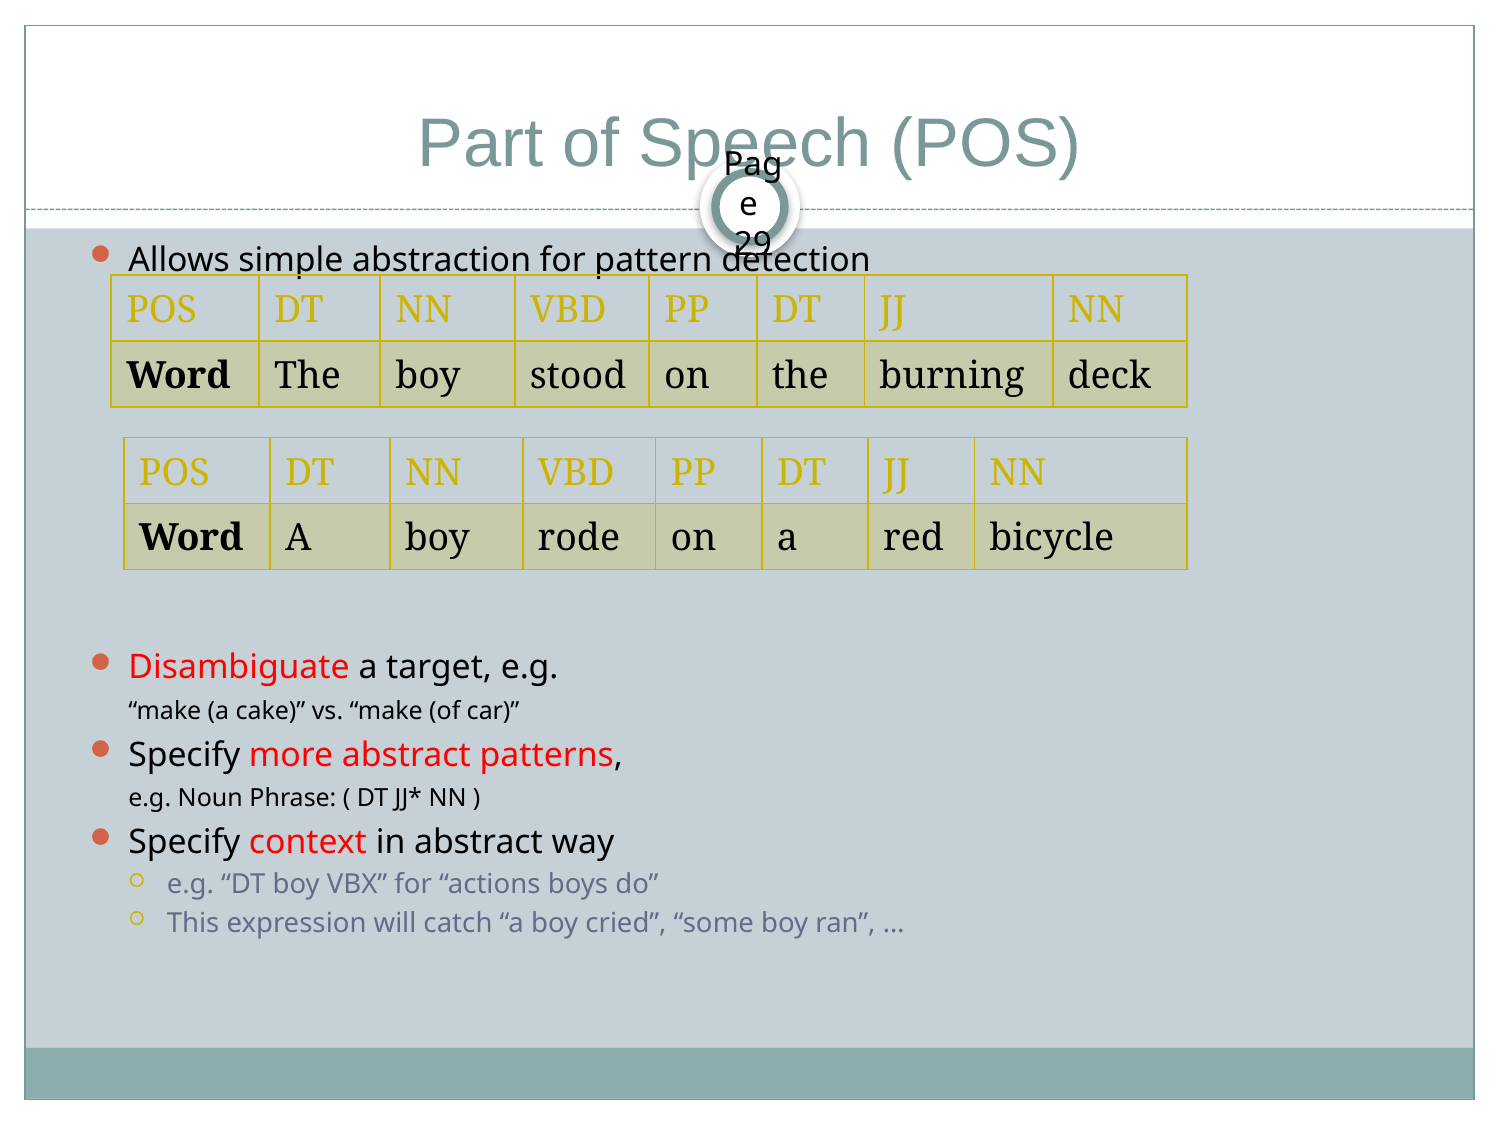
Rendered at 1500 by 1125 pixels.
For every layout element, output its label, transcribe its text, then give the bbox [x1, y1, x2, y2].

table_header NN [975, 438, 1186, 503]
table_header NN [1054, 276, 1186, 340]
table_header PP [656, 438, 761, 503]
table_header VBD [524, 438, 655, 503]
table_header POS [125, 438, 269, 503]
table_cell The [260, 342, 379, 406]
table_cell burning [865, 342, 1052, 406]
table_cell bicycle [975, 504, 1186, 569]
table_cell boy [391, 504, 522, 569]
table_header DT [271, 438, 389, 503]
table_cell a [763, 504, 867, 569]
table_header NN [391, 438, 522, 503]
table_header NN [381, 276, 514, 340]
table_header POS [112, 276, 258, 340]
table_cell on [656, 504, 761, 569]
title Part of Speech (POS) [75, 24, 1425, 188]
table_cell Word [125, 504, 269, 569]
table_cell rode [524, 504, 655, 569]
table_cell A [271, 504, 389, 569]
table_cell boy [381, 342, 514, 406]
table_cell Word [112, 342, 258, 406]
table_cell on [650, 342, 756, 406]
table_cell stood [516, 342, 648, 406]
table_header PP [650, 276, 756, 340]
table_cell red [869, 504, 974, 569]
table_cell the [758, 342, 864, 406]
table_header JJ [865, 276, 1052, 340]
list Allows simple abstraction for pattern detection Disambiguate a target, e.g. “make (a cake)” vs. “make (of car)” Specify more abstract patterns, e.g. Noun Phrase: ( DT JJ* NN ) Specify context in abstract way e.g. “DT boy VBX” for “actions boys do” This expression will catch “a boy cried”, “some boy ran”, … [75, 230, 1425, 981]
slide_number Page 29 [715, 168, 791, 241]
table_header DT [763, 438, 867, 503]
table_cell deck [1054, 342, 1186, 406]
table_header VBD [516, 276, 648, 340]
table_header DT [758, 276, 864, 340]
table_header DT [260, 276, 379, 340]
table_header JJ [869, 438, 974, 503]
